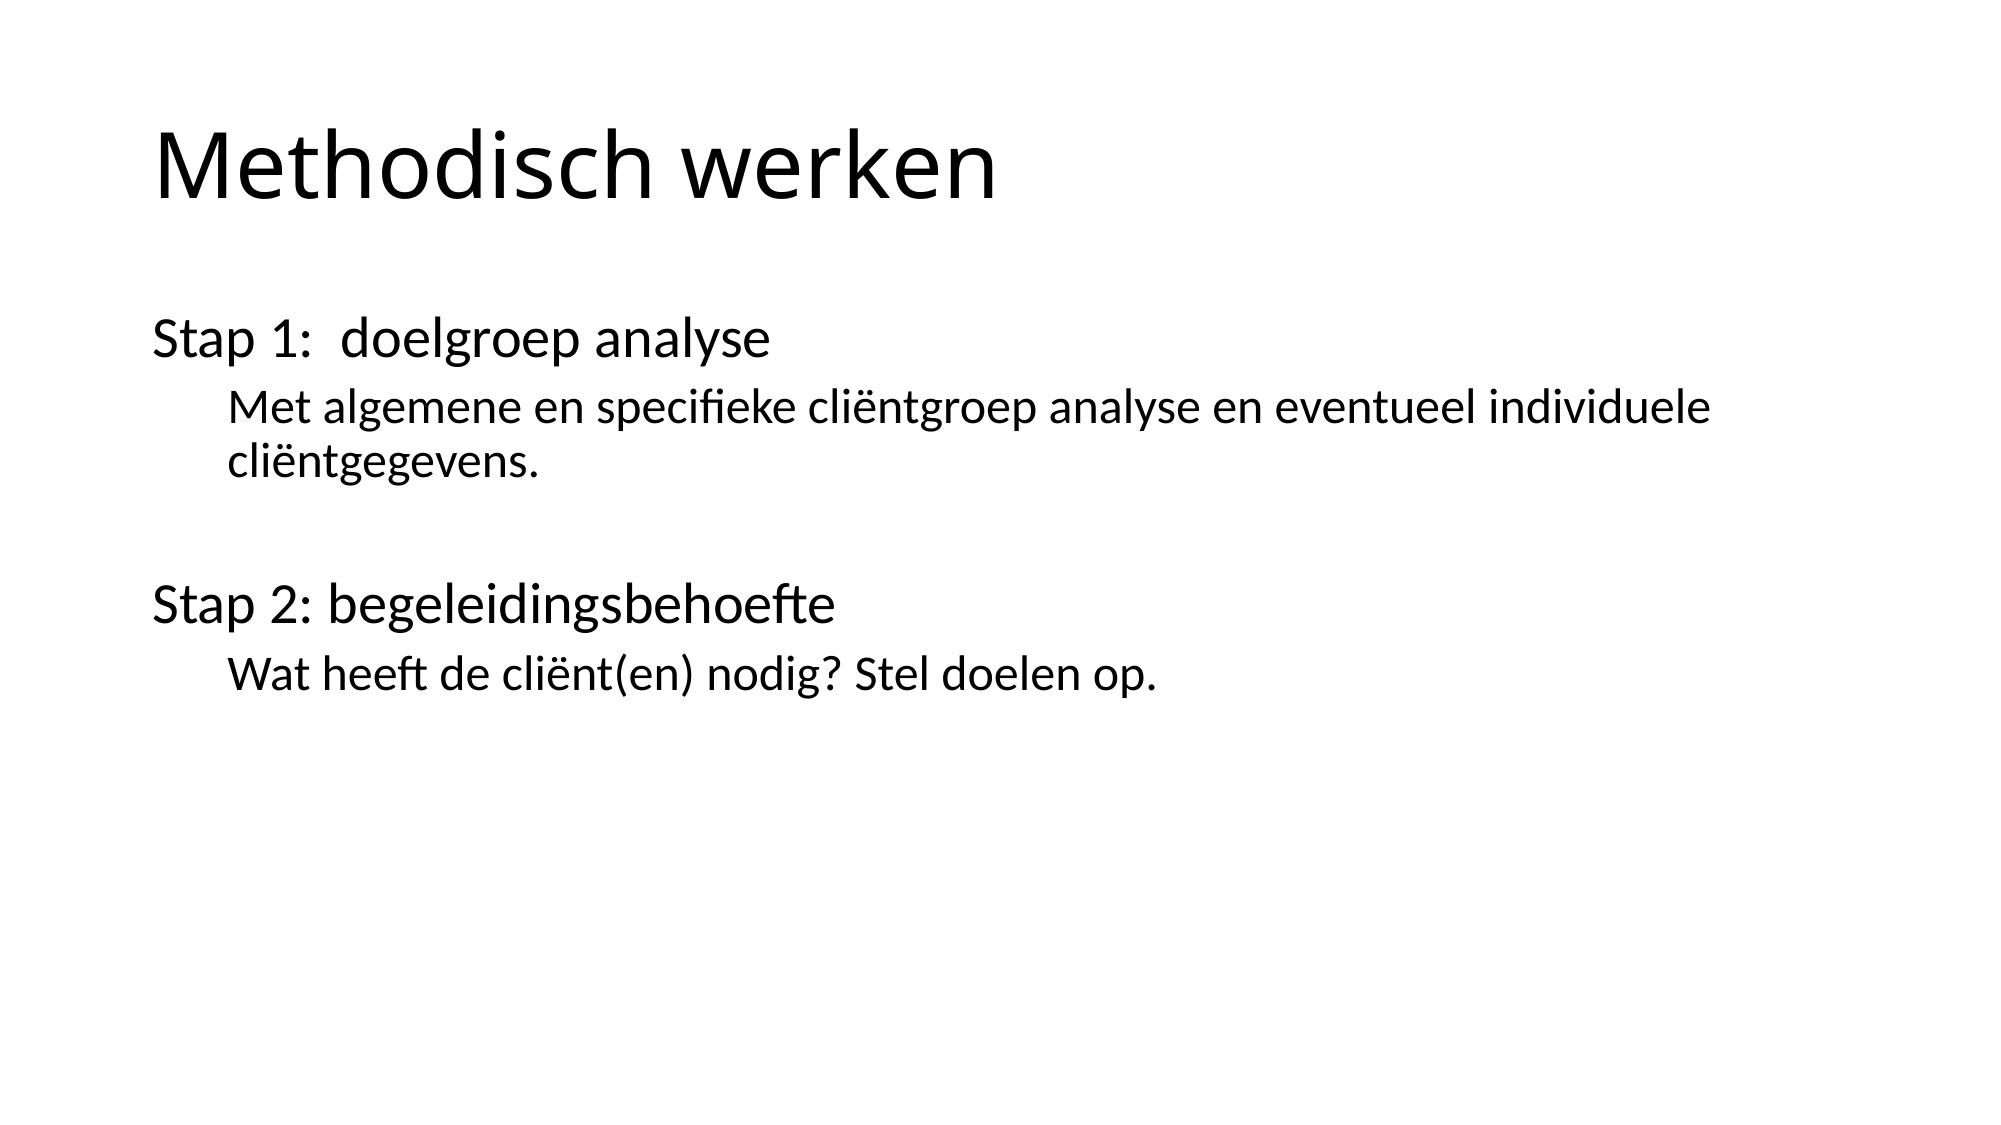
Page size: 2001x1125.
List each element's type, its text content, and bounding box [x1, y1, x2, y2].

list Stap 1: doelgroep analyse Met algemene en specifieke cliëntgroep analyse en eventueel individuele cliëntgegevens. Stap 2: begeleidingsbehoefte Wat heeft de cliënt(en) nodig? Stel doelen op. [137, 299, 1863, 1014]
title Methodisch werken [137, 59, 1863, 278]
